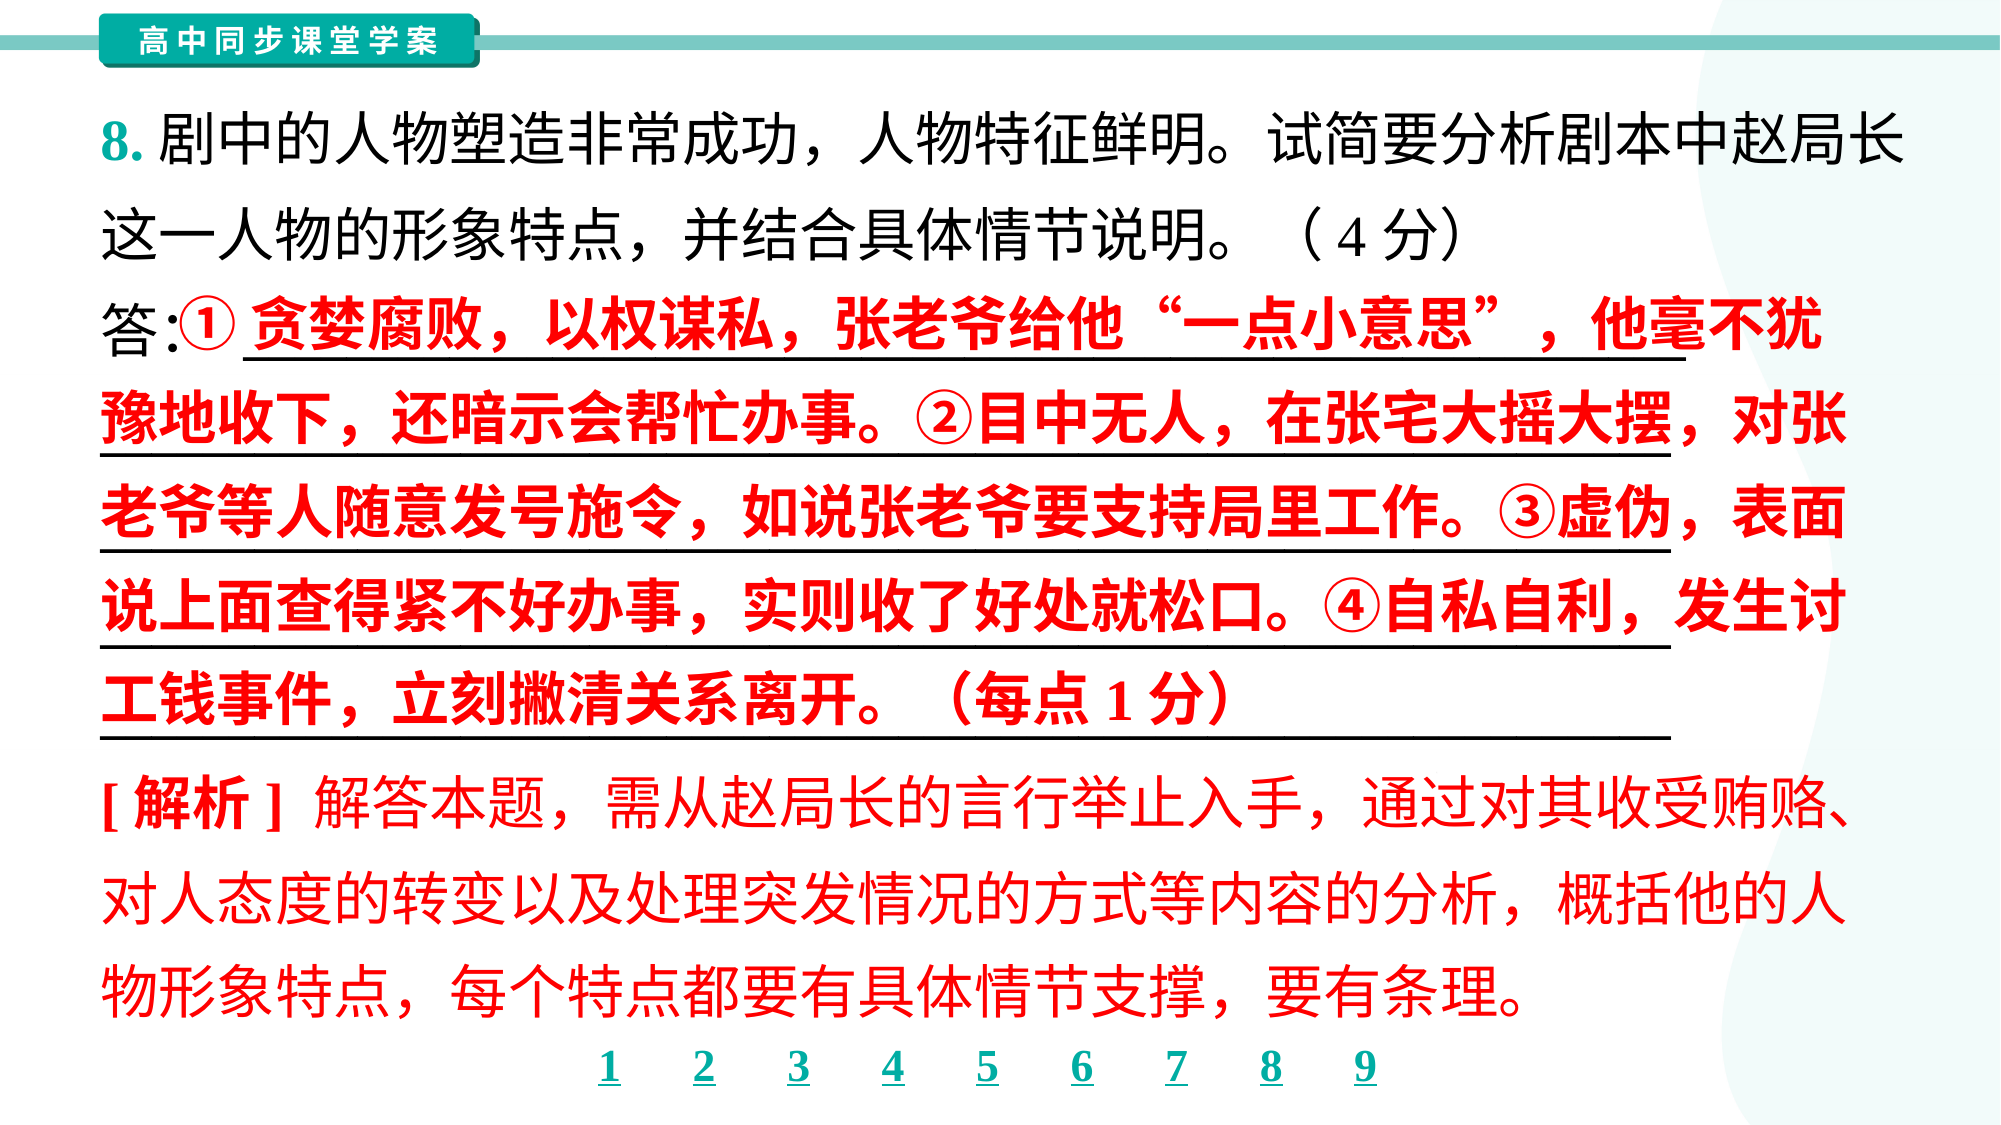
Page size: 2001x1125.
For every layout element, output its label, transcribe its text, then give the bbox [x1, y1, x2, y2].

text_box [解析] 解答本题，需从赵局长的言行举止入手，通过对其收受贿赂、 对人态度的转变以及处理突发情况的方式等内容的分析，概括他的人 物形象特点，每个特点都要有具体情节支撑，要有条理。 [100, 739, 1899, 1017]
text_box ①贪婪腐败，以权谋私，张老爷给他“一点小意思”，他毫不犹 豫地收下，还暗示会帮忙办事。②目中无人，在张宅大摇大摆，对张 老爷等人随意发号施令，如说张老爷要支持局里工作。③虚伪，表面 说上面查得紧不好办事，实则收了好处就松口。④自私自利，发生讨 工钱事件，立刻撇清关系离开。（每点1分） [100, 263, 1899, 724]
picture [0, 0, 2000, 1125]
text_box 8.剧中的人物塑造非常成功，人物特征鲜明。试简要分析剧本中赵局长 这一人物的形象特点，并结合具体情节说明。（4分） 答： ________________________________________________________ _____________________________________________________________ _____________________________________________________________ _____________________________________________________________ _____________________________________________________________ [100, 76, 1899, 263]
text_box 8.剧中的人物塑造非常成功，人物特征鲜明。试简要分析剧本中赵局长 这一人物的形象特点，并结合具体情节说明。（4分） 答： ________________________________________________________ _____________________________________________________________ _____________________________________________________________ _____________________________________________________________ _____________________________________________________________ [100, 724, 1899, 731]
